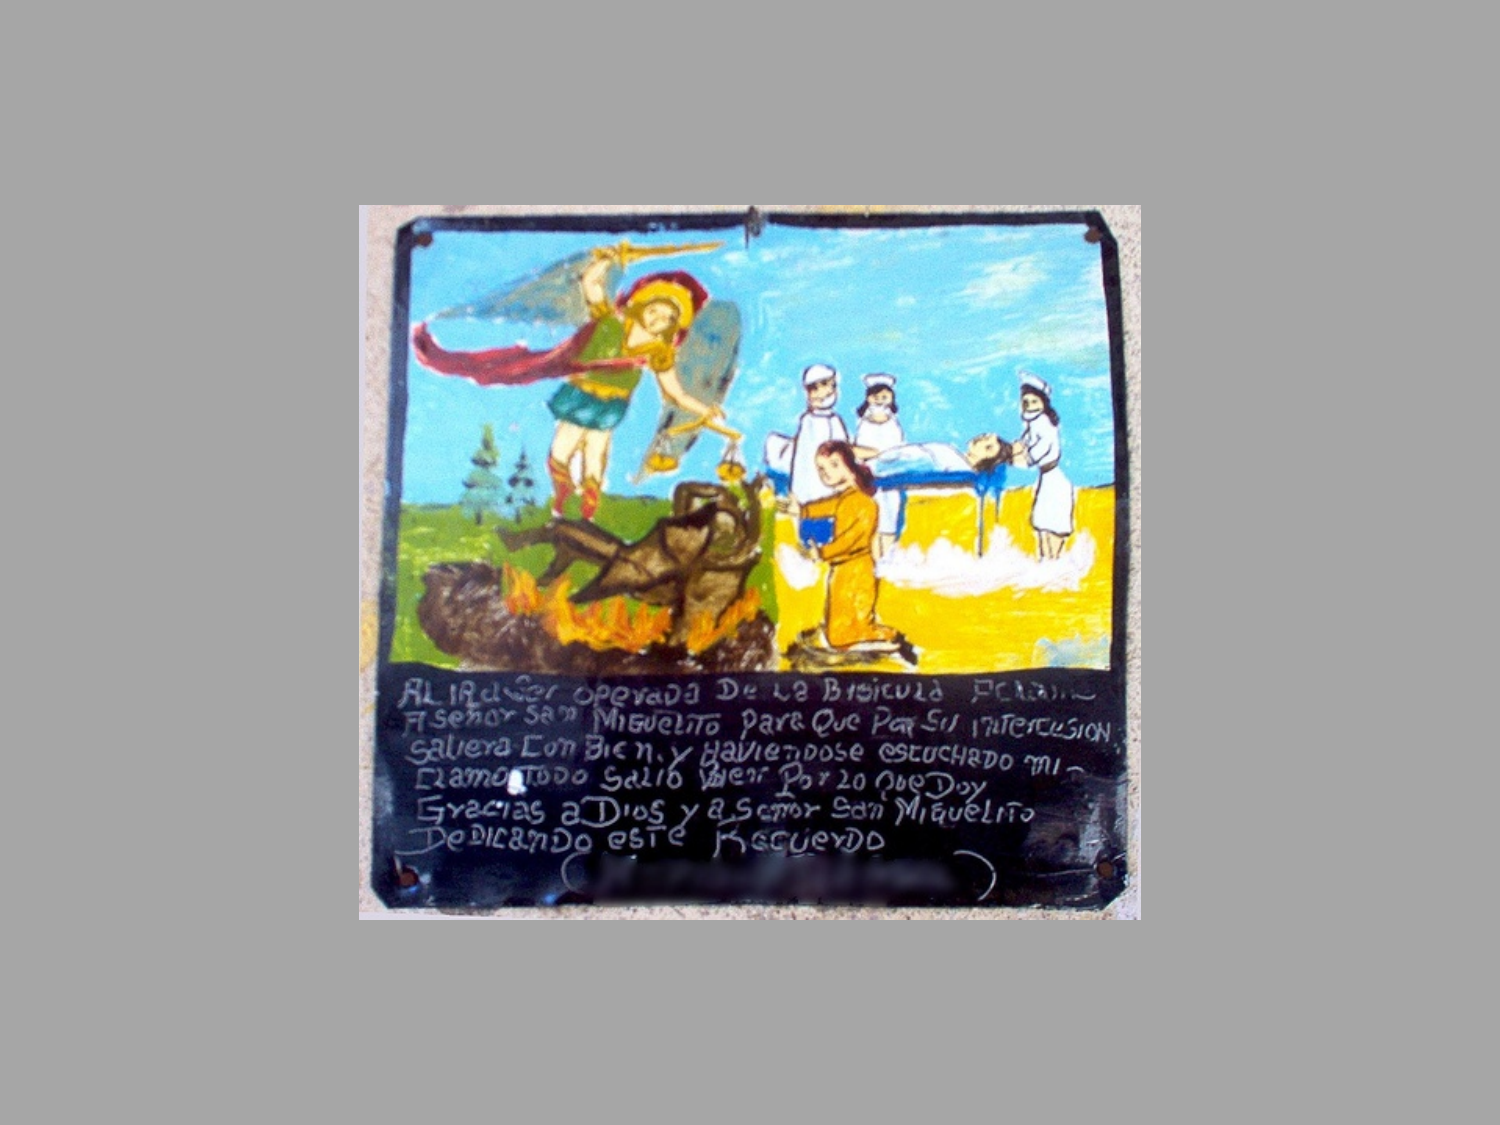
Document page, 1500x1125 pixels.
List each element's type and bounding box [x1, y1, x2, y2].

picture [359, 205, 1141, 920]
